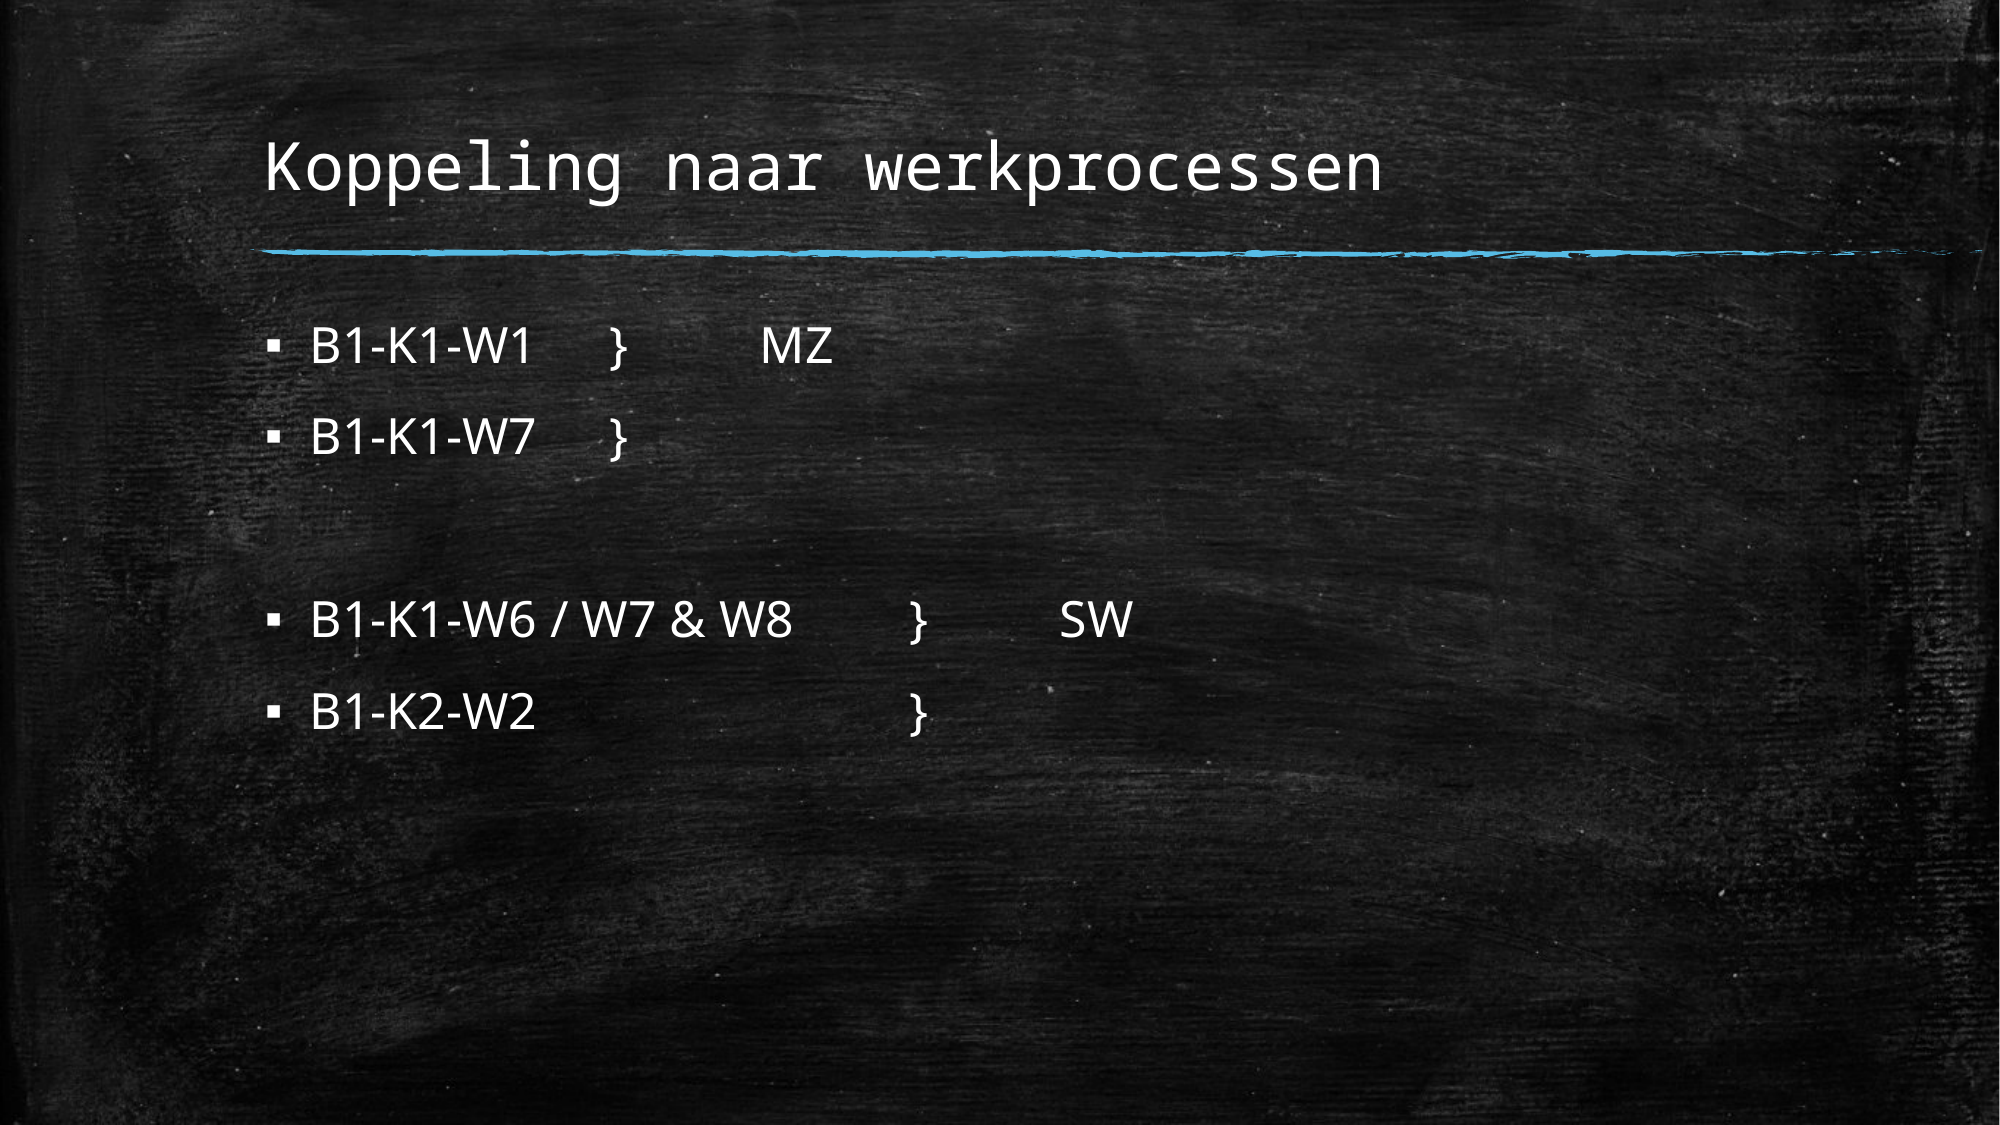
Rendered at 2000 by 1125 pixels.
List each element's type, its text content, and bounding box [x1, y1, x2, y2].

list B1-K1-W1 } MZ B1-K1-W7 } B1-K1-W6 / W7 & W8 } SW B1-K2-W2 } [249, 312, 1750, 1013]
title Koppeling naar werkprocessen [249, 45, 1750, 213]
